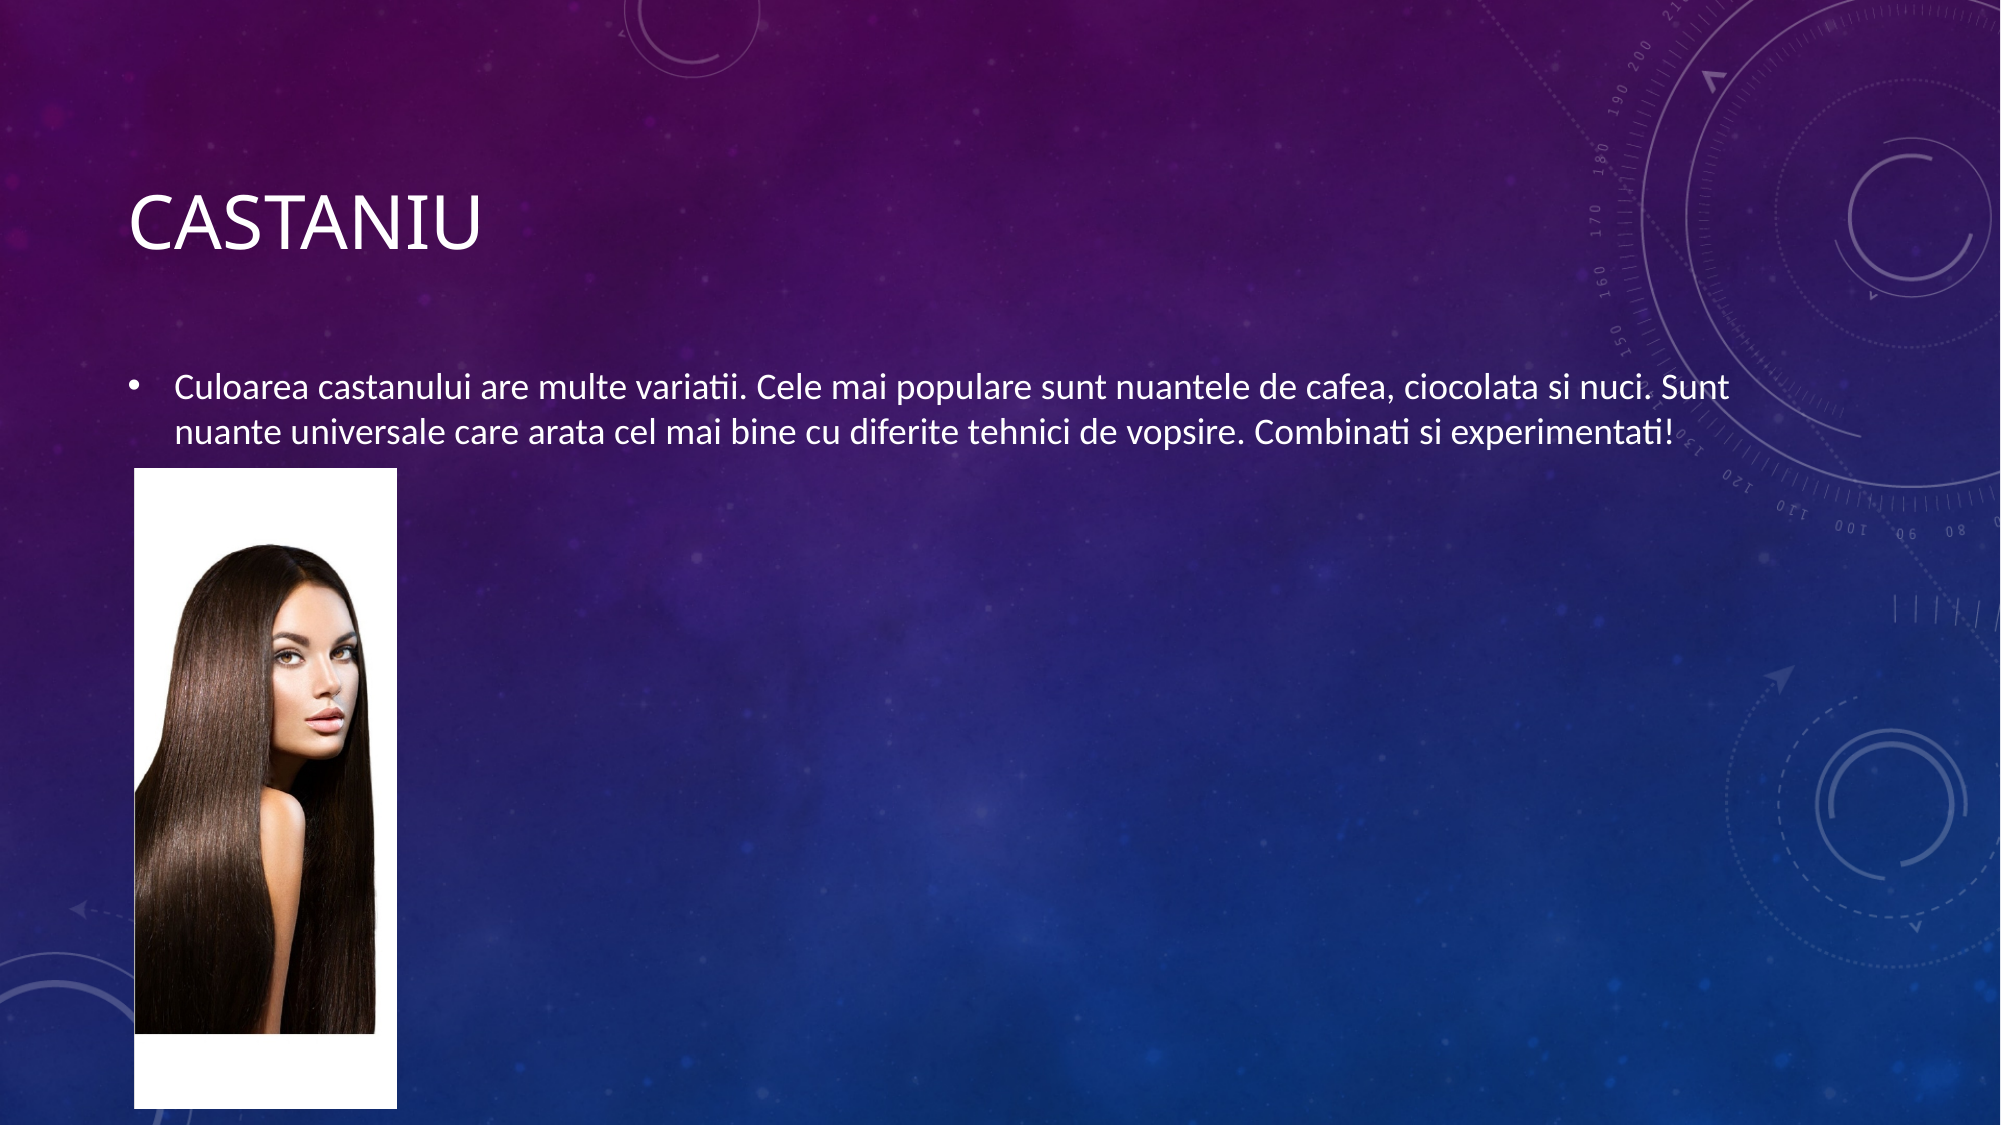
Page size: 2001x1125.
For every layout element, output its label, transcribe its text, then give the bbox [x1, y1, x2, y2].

title Castaniu [112, 99, 1775, 301]
picture [0, 0, 2001, 1125]
list Culoarea castanului are multe variatii. Cele mai populare sunt nuantele de cafea, ciocolata si nuci. Sunt nuante universale care arata cel mai bine cu diferite tehnici de vopsire. Combinati si experimentati! [112, 301, 1775, 513]
